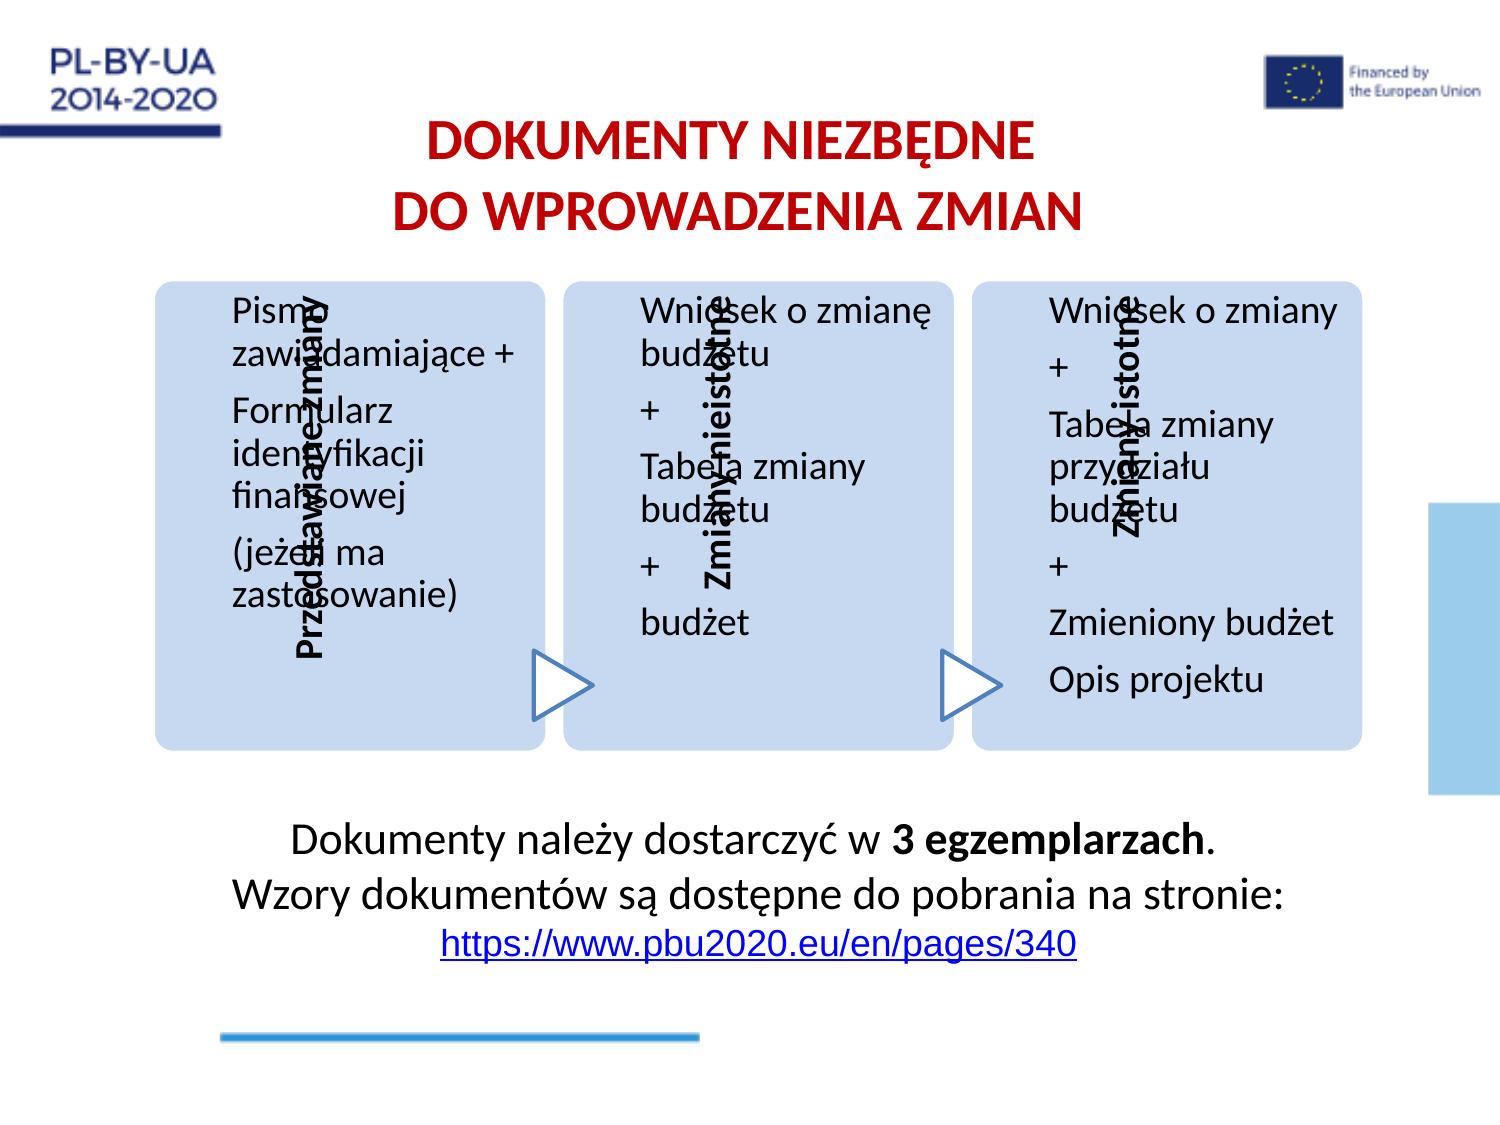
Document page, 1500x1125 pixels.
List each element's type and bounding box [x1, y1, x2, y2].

picture [0, 0, 1500, 1125]
text_box [152, 250, 1365, 782]
